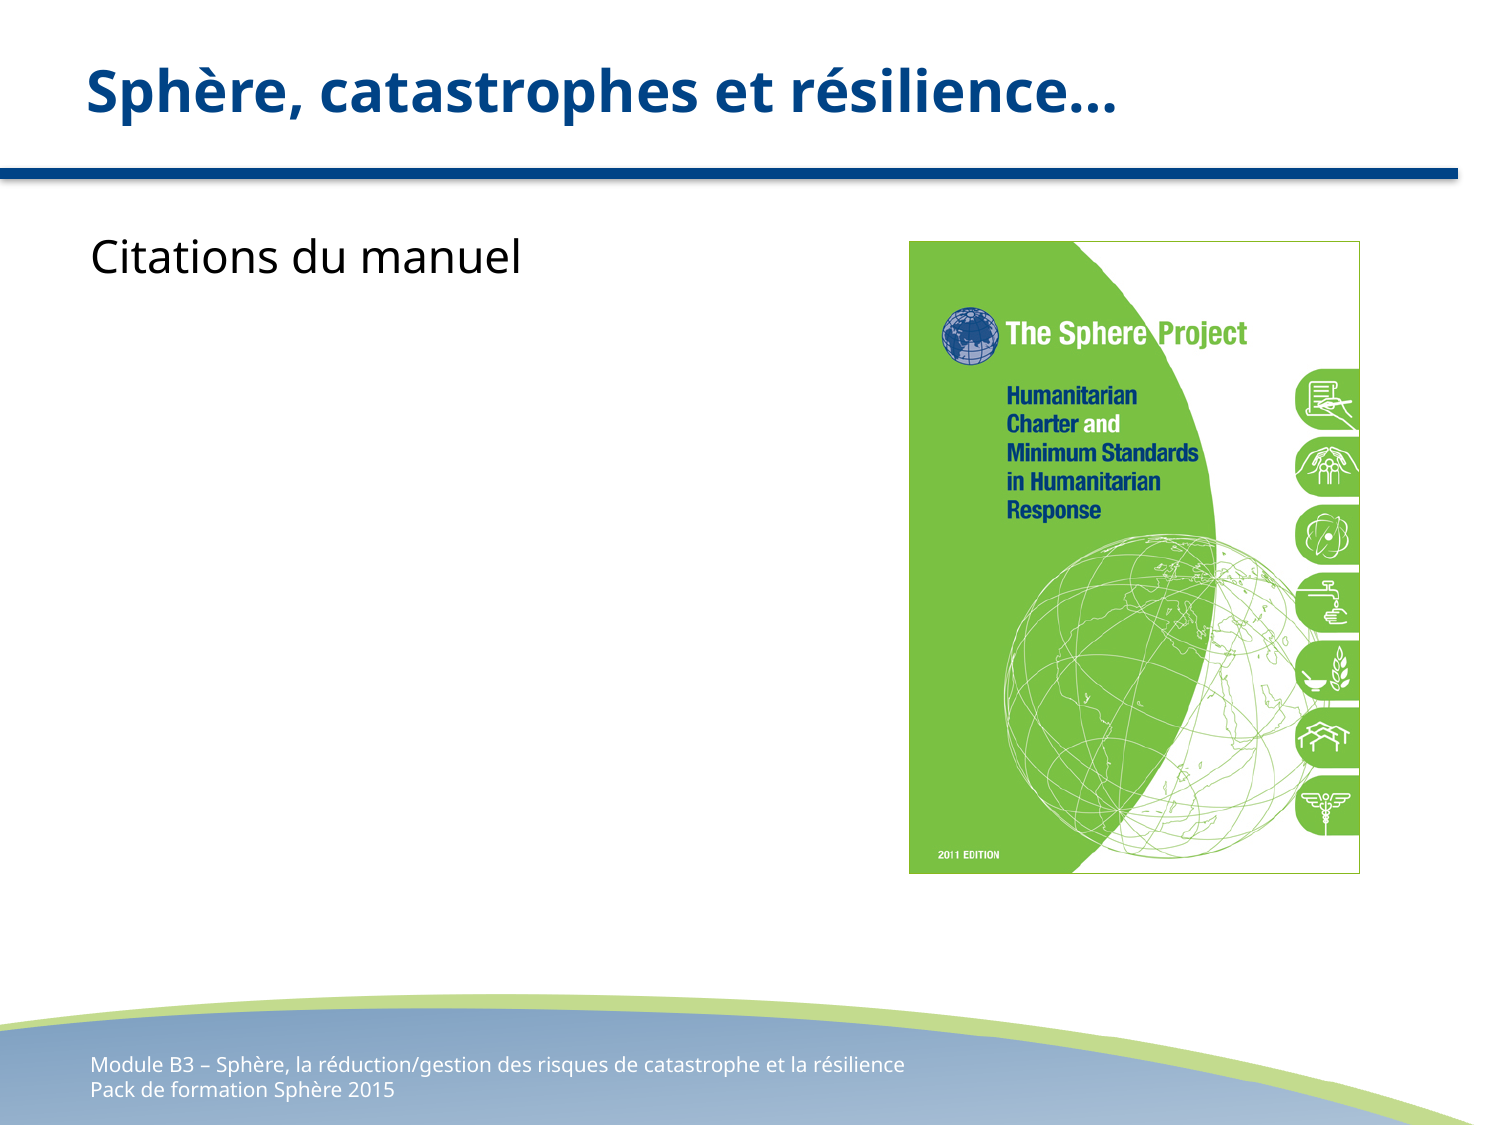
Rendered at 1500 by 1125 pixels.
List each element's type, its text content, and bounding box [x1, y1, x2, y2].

title Sphère, catastrophes et résilience… [75, 0, 1425, 178]
picture [908, 240, 1360, 875]
footer Module B3 – Sphère, la réduction/gestion des risques de catastrophe et la résilience Pack de formation Sphère 2015 [75, 1046, 1072, 1107]
list Citations du manuel [75, 219, 1425, 318]
picture [0, 992, 1500, 1125]
